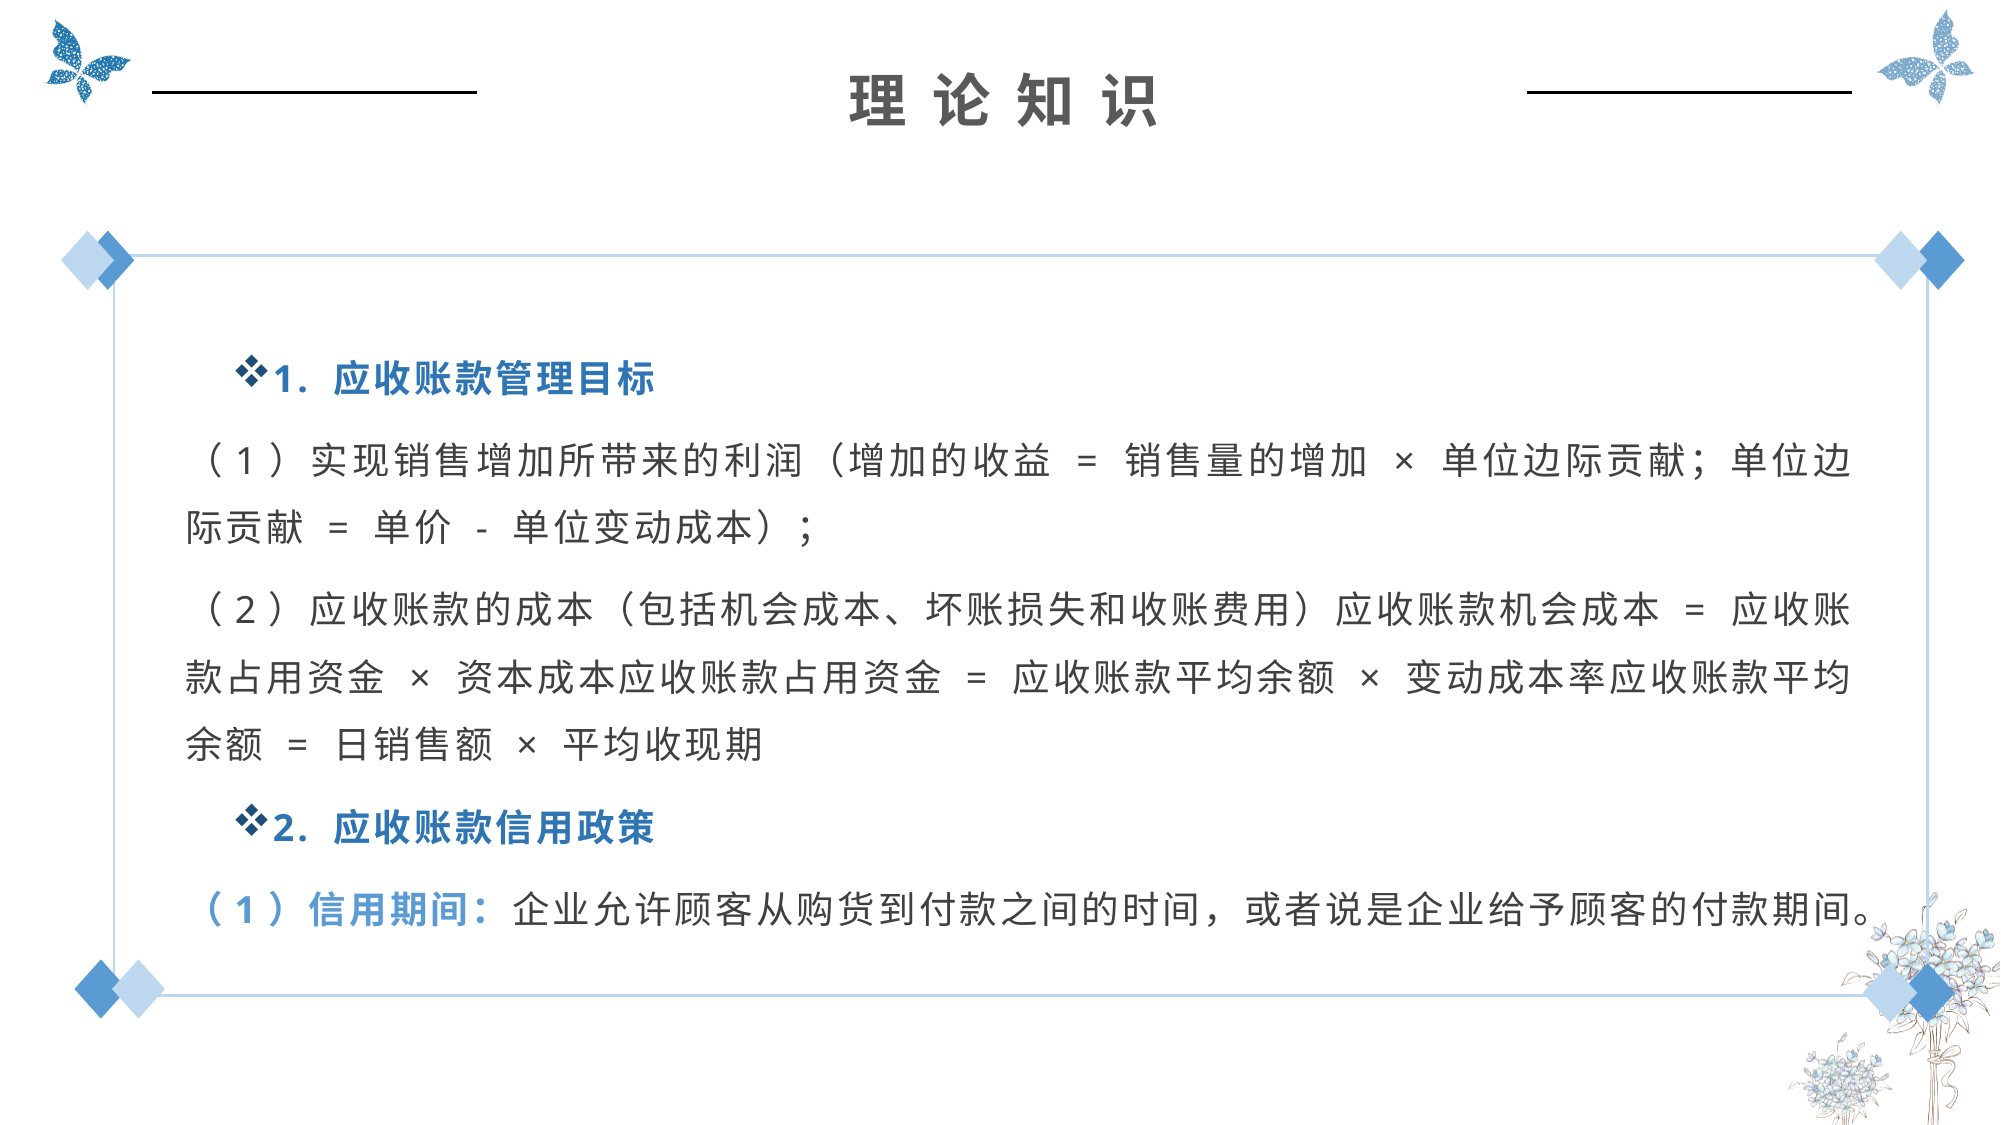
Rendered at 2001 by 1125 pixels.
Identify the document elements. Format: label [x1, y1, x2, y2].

text_box [151, 55, 1852, 142]
picture [1788, 892, 2000, 1125]
text_box [61, 230, 1965, 1023]
